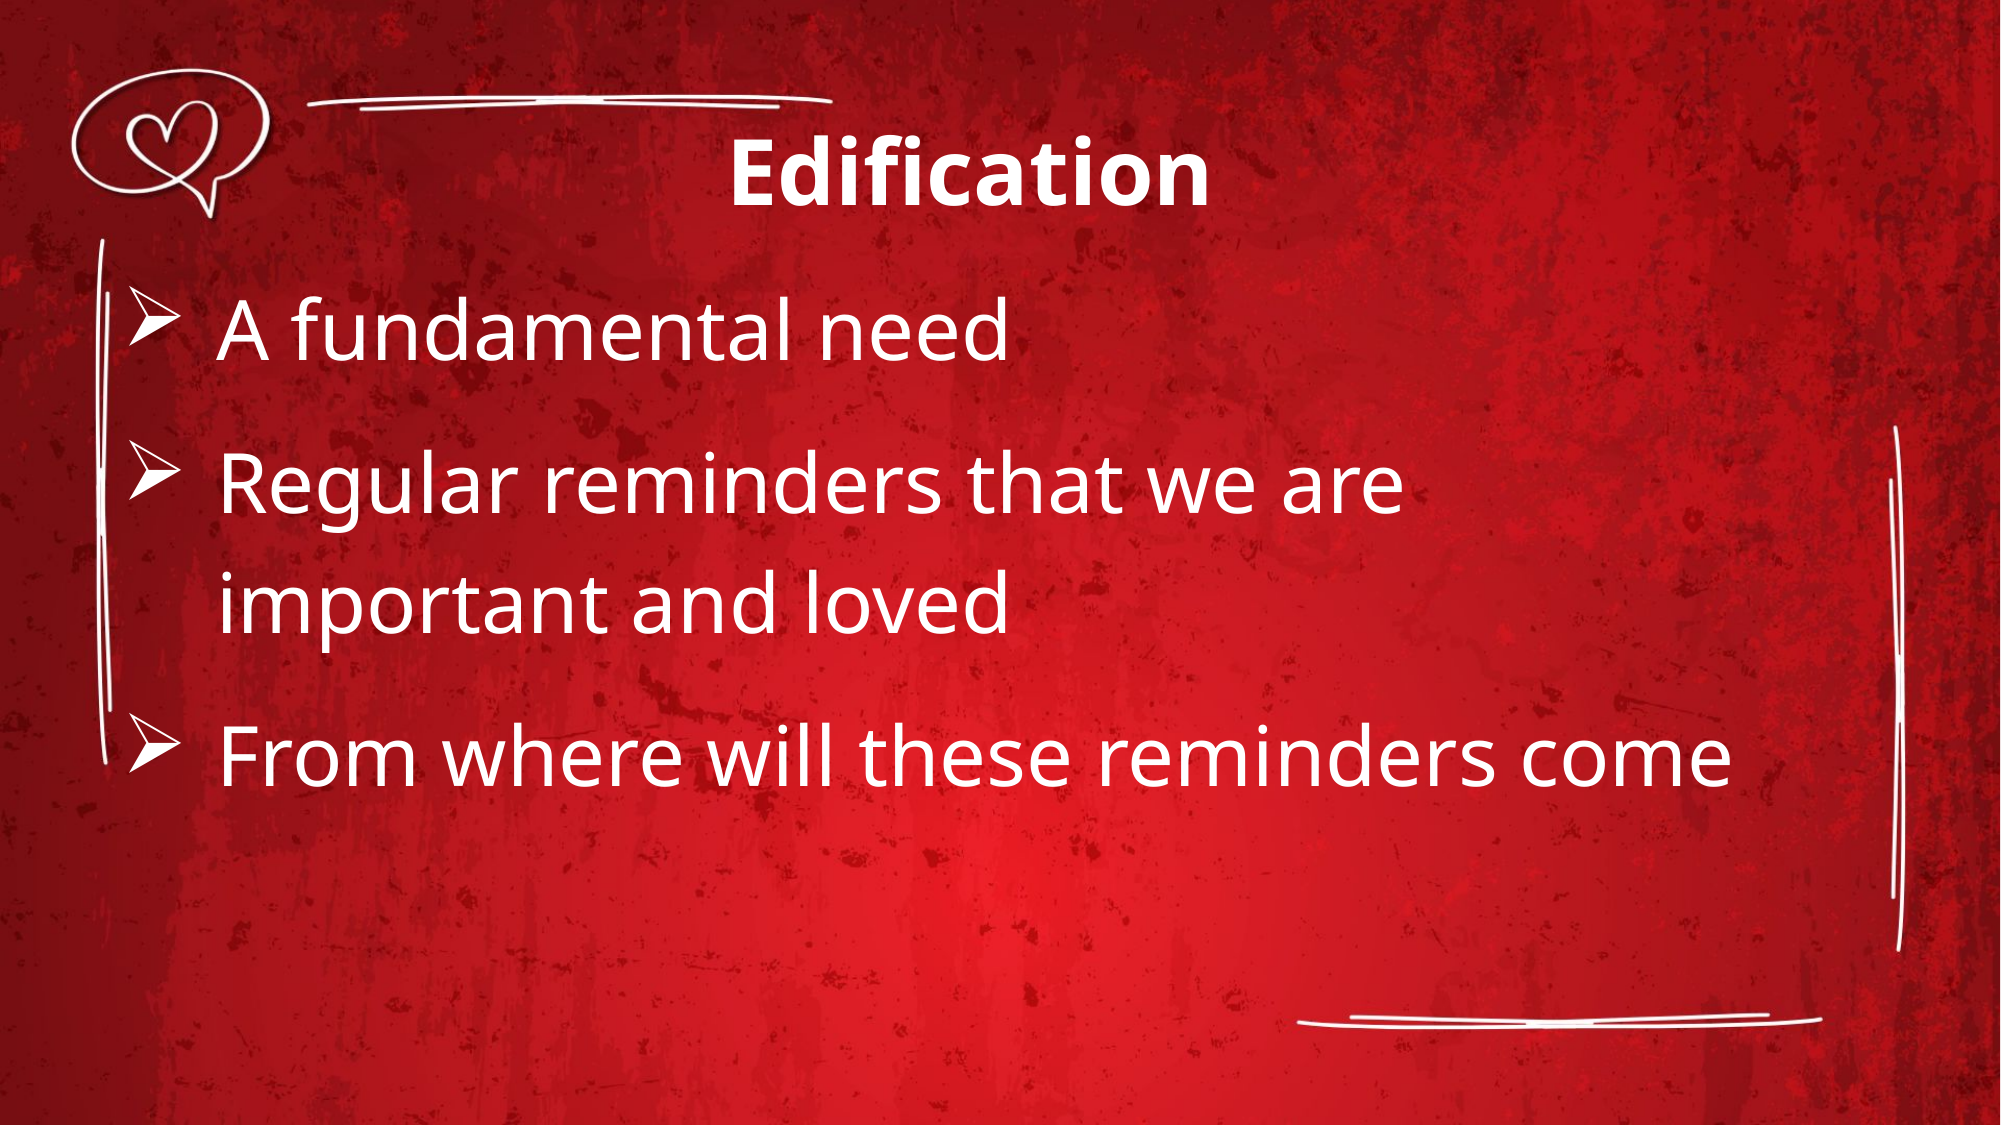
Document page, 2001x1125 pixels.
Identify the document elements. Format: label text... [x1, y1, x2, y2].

list Edification A fundamental need Regular reminders that we are important and loved From where will these reminders come [107, 0, 1759, 924]
picture [0, 0, 2001, 1125]
